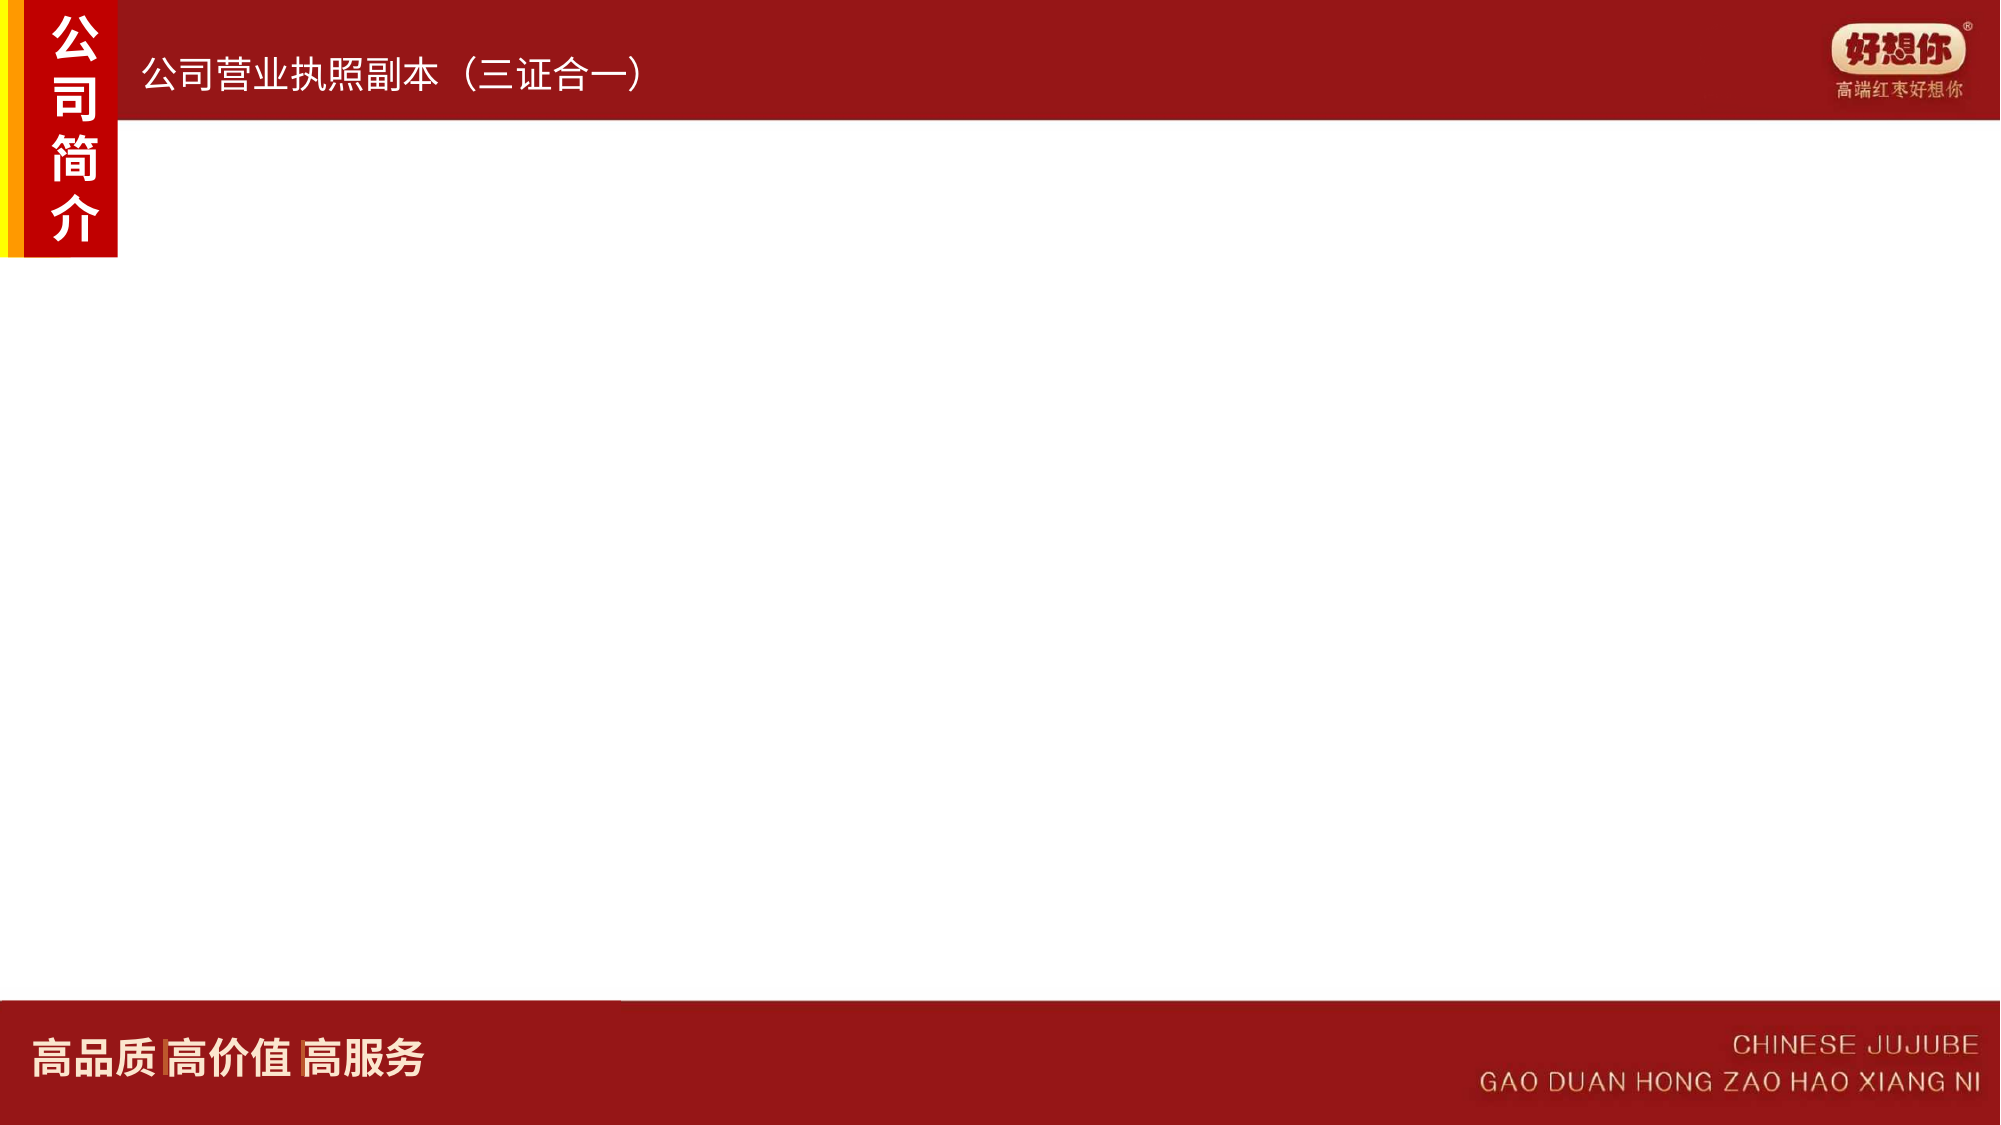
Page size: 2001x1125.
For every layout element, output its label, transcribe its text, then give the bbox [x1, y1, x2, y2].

text_box 公司营业执照副本（三证合一） [125, 43, 680, 104]
picture [0, 0, 2000, 1125]
text_box [7, 0, 23, 259]
text_box 公司简介 [35, 0, 84, 255]
text_box [23, 0, 119, 259]
text_box [0, 0, 7, 259]
